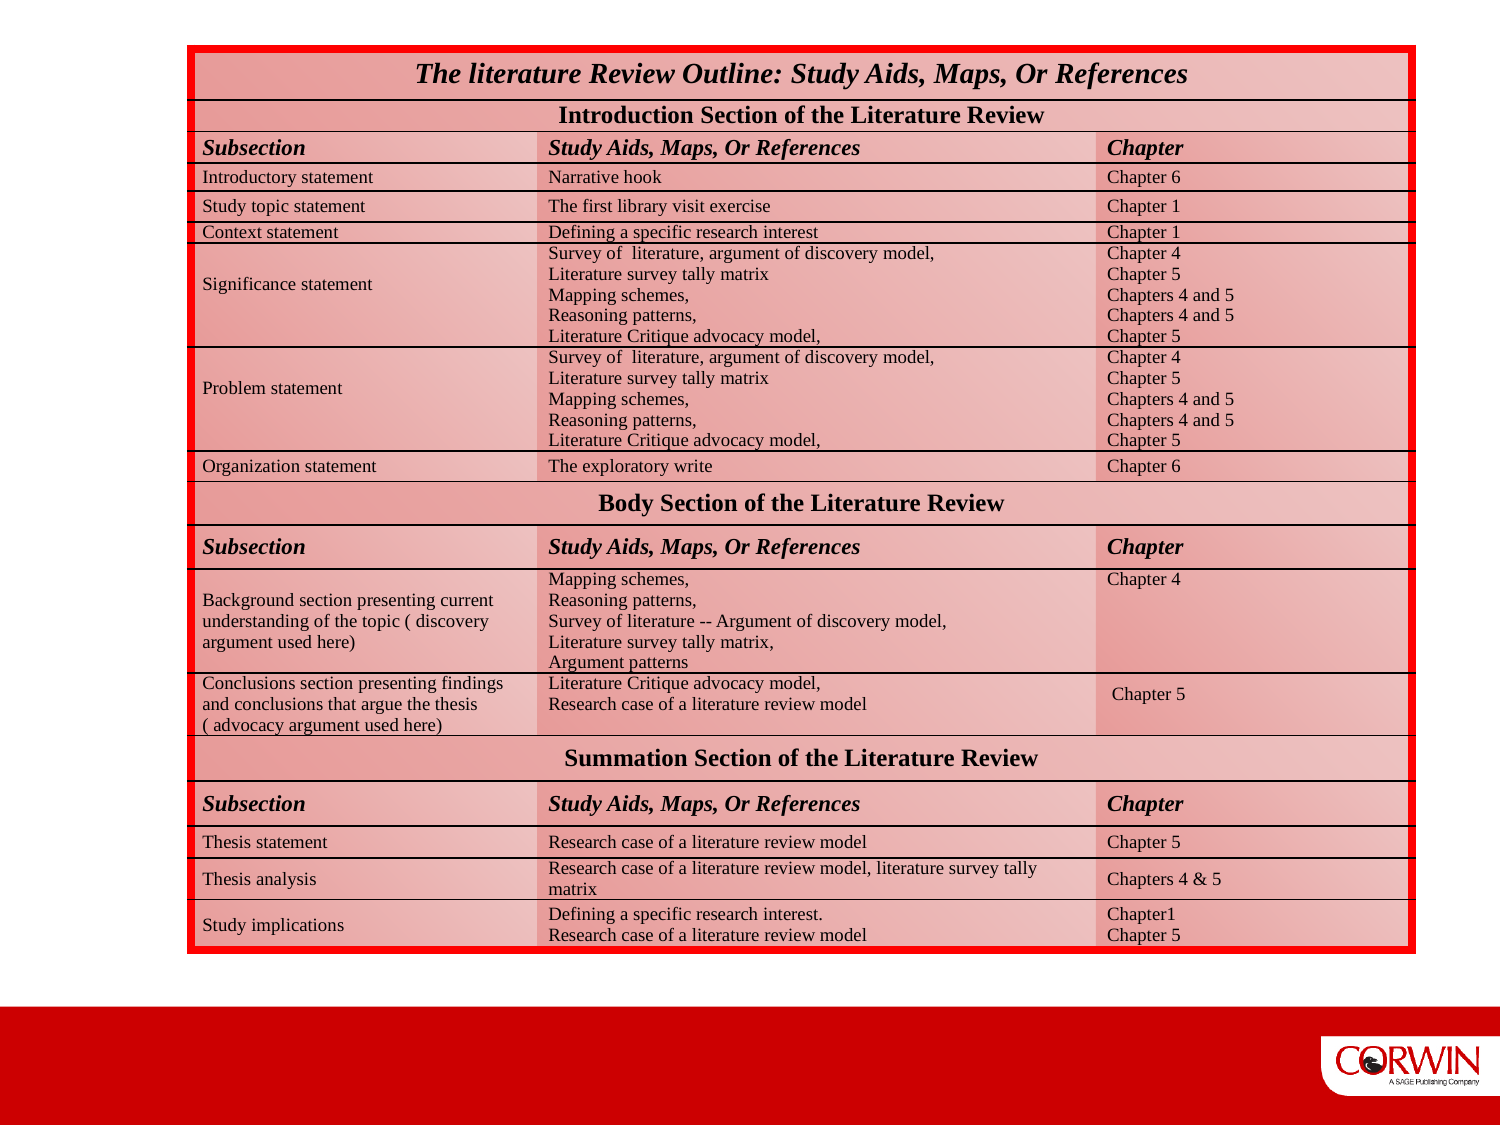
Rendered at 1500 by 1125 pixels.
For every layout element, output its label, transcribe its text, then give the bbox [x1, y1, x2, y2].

table_cell Study Aids, Maps, Or References [537, 132, 1096, 162]
table_cell Subsection [195, 526, 537, 568]
table_cell Research case of a literature review model, literature survey tally matrix [537, 859, 1096, 899]
table_cell Chapter 4 [1096, 570, 1408, 672]
table_cell Introduction Section of the Literature Review [195, 101, 1408, 131]
table_cell Research case of a literature review model [537, 827, 1096, 857]
table_cell Chapter 4 Chapter 5 Chapters 4 and 5 Chapters 4 and 5 Chapter 5 [1096, 348, 1408, 450]
table_cell Subsection [195, 782, 537, 825]
table_cell Background section presenting current understanding of the topic ( discovery argument used here) [195, 570, 537, 672]
table_cell Chapter [1096, 526, 1408, 568]
table_cell Problem statement [195, 348, 537, 450]
table_cell Thesis analysis [195, 859, 537, 899]
table_cell The first library visit exercise [537, 192, 1096, 221]
table_cell Chapter 4 Chapter 5 Chapters 4 and 5 Chapters 4 and 5 Chapter 5 [1096, 244, 1408, 346]
table_cell Narrative hook [537, 164, 1096, 190]
table_cell Survey of literature, argument of discovery model, Literature survey tally matrix Mapping schemes, Reasoning patterns, Literature Critique advocacy model, [537, 244, 1096, 346]
table_cell Organization statement [195, 452, 537, 481]
table_cell Thesis statement [195, 827, 537, 857]
table_cell Conclusions section presenting findings and conclusions that argue the thesis ( advocacy argument used here) [195, 674, 537, 735]
table_cell Survey of literature, argument of discovery model, Literature survey tally matrix Mapping schemes, Reasoning patterns, Literature Critique advocacy model, [537, 348, 1096, 450]
table_cell Chapter 6 [1096, 452, 1408, 481]
table_cell Chapter 5 [1096, 674, 1408, 735]
table_cell Literature Critique advocacy model, Research case of a literature review model [537, 674, 1096, 735]
table_cell Chapter1 Chapter 5 [1096, 900, 1408, 946]
table_cell Summation Section of the Literature Review [195, 736, 1408, 780]
table_cell Chapter 1 [1096, 223, 1408, 242]
table_cell Study topic statement [195, 192, 537, 221]
table_cell Defining a specific research interest [537, 223, 1096, 242]
table_cell Defining a specific research interest. Research case of a literature review model [537, 900, 1096, 946]
table_cell Study Aids, Maps, Or References [537, 782, 1096, 825]
table_cell Subsection [195, 132, 537, 162]
table_cell Study Aids, Maps, Or References [537, 526, 1096, 568]
table_cell Body Section of the Literature Review [195, 482, 1408, 524]
table_cell Chapter [1096, 782, 1408, 825]
table_cell Chapter 6 [1096, 164, 1408, 190]
table_cell Study implications [195, 900, 537, 946]
table_cell Chapter 5 [1096, 827, 1408, 857]
table_cell Mapping schemes, Reasoning patterns, Survey of literature -- Argument of discovery model, Literature survey tally matrix, Argument patterns [537, 570, 1096, 672]
table_header The literature Review Outline: Study Aids, Maps, Or References [195, 53, 1408, 99]
table_cell Chapter 1 [1096, 192, 1408, 221]
table_cell Chapters 4 & 5 [1096, 859, 1408, 899]
table_cell Context statement [195, 223, 537, 242]
table_cell The exploratory write [537, 452, 1096, 481]
table_cell Significance statement [195, 244, 537, 346]
table_cell Introductory statement [195, 164, 537, 190]
table_cell Chapter [1096, 132, 1408, 162]
picture [0, 0, 1500, 1125]
